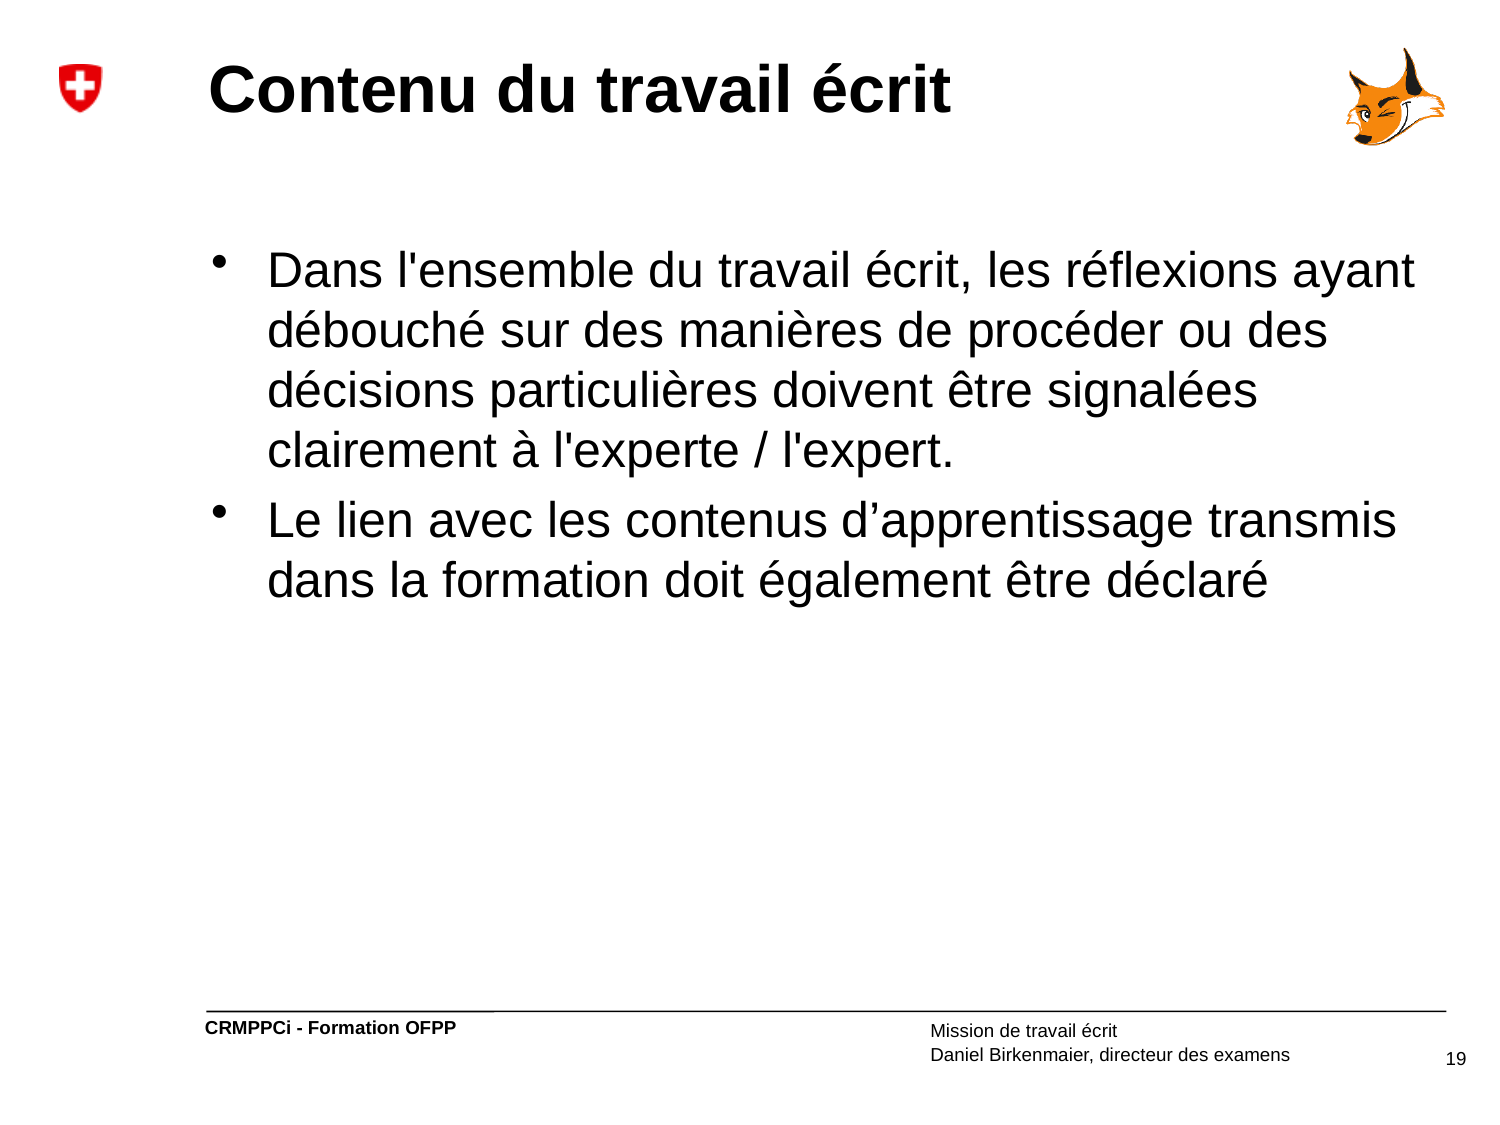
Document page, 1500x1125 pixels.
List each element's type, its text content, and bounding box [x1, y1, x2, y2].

picture [1342, 45, 1447, 150]
title Contenu du travail écrit [207, 45, 1433, 209]
picture [59, 64, 103, 114]
list Dans l'ensemble du travail écrit, les réflexions ayant débouché sur des manières de procéder ou des décisions particulières doivent être signalées clairement à l'experte / l'expert. Le lien avec les contenus d’apprentissage transmis dans la formation doit également être déclaré [210, 237, 1438, 1012]
slide_number Mission de travail écrit [915, 1011, 1447, 1048]
footer Daniel Birkenmaier, directeur des examens [915, 1048, 1447, 1071]
